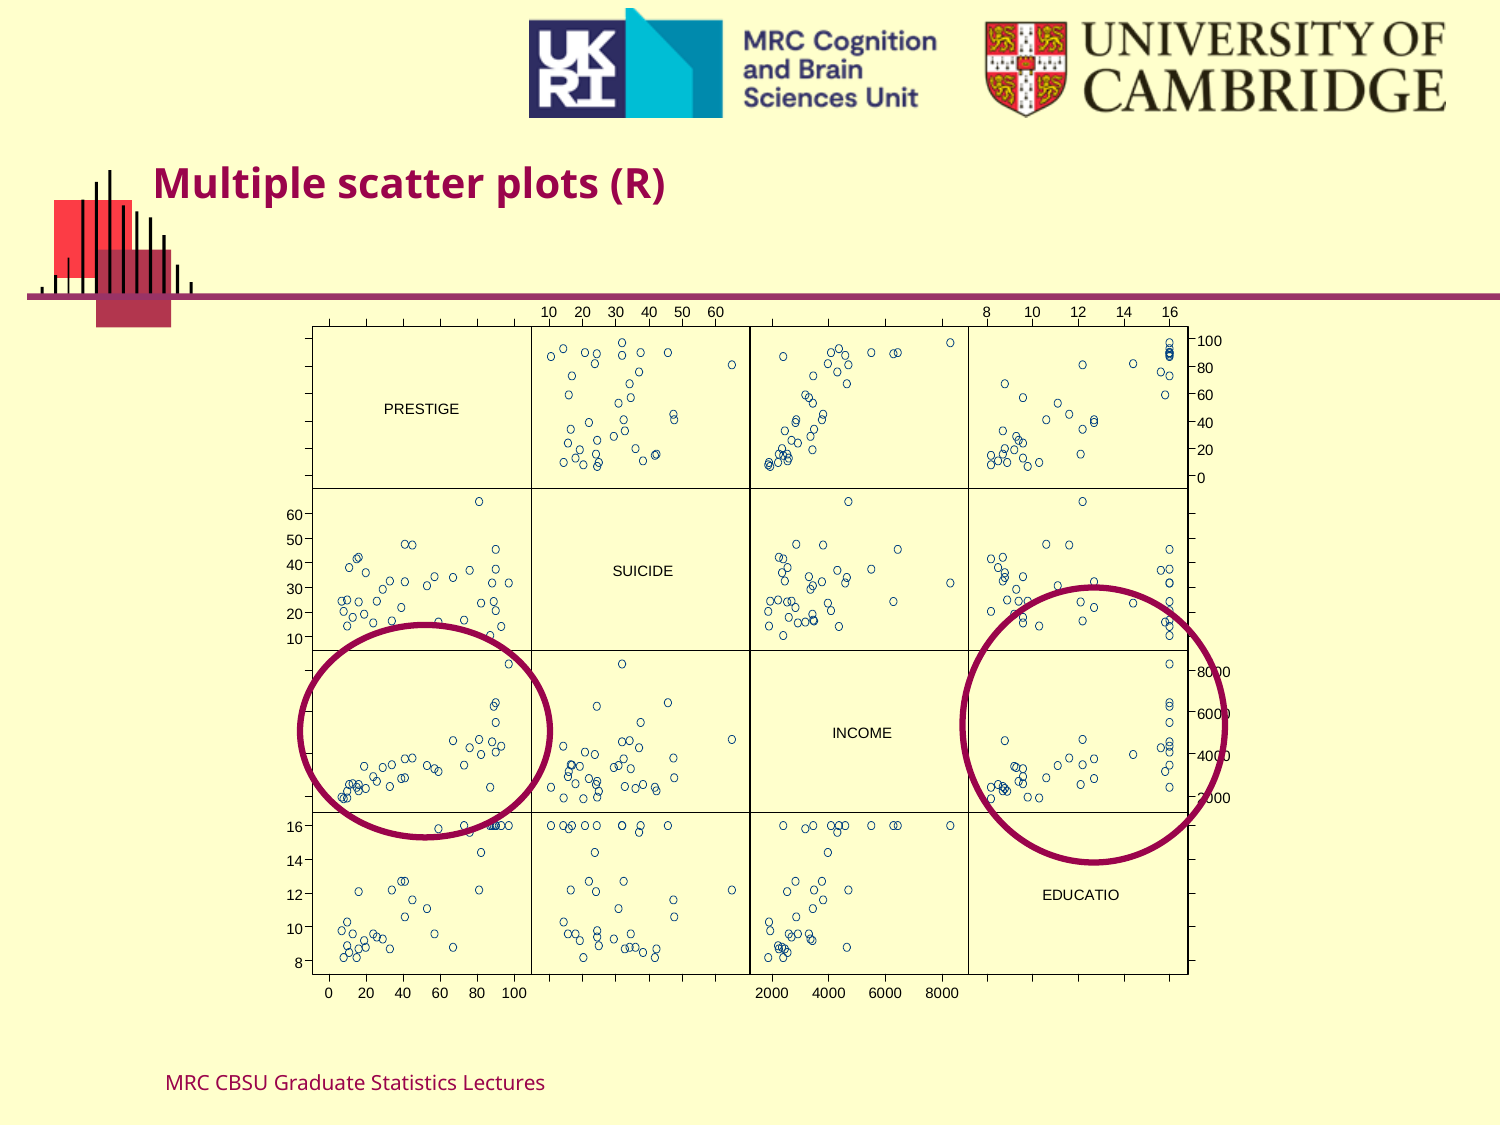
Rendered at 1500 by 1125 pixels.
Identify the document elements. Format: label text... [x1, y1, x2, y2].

footer MRC CBSU Graduate Statistics Lectures [149, 1062, 988, 1101]
title Multiple scatter plots (R) [137, 137, 988, 233]
picture [529, 8, 1446, 118]
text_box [248, 262, 1252, 1038]
